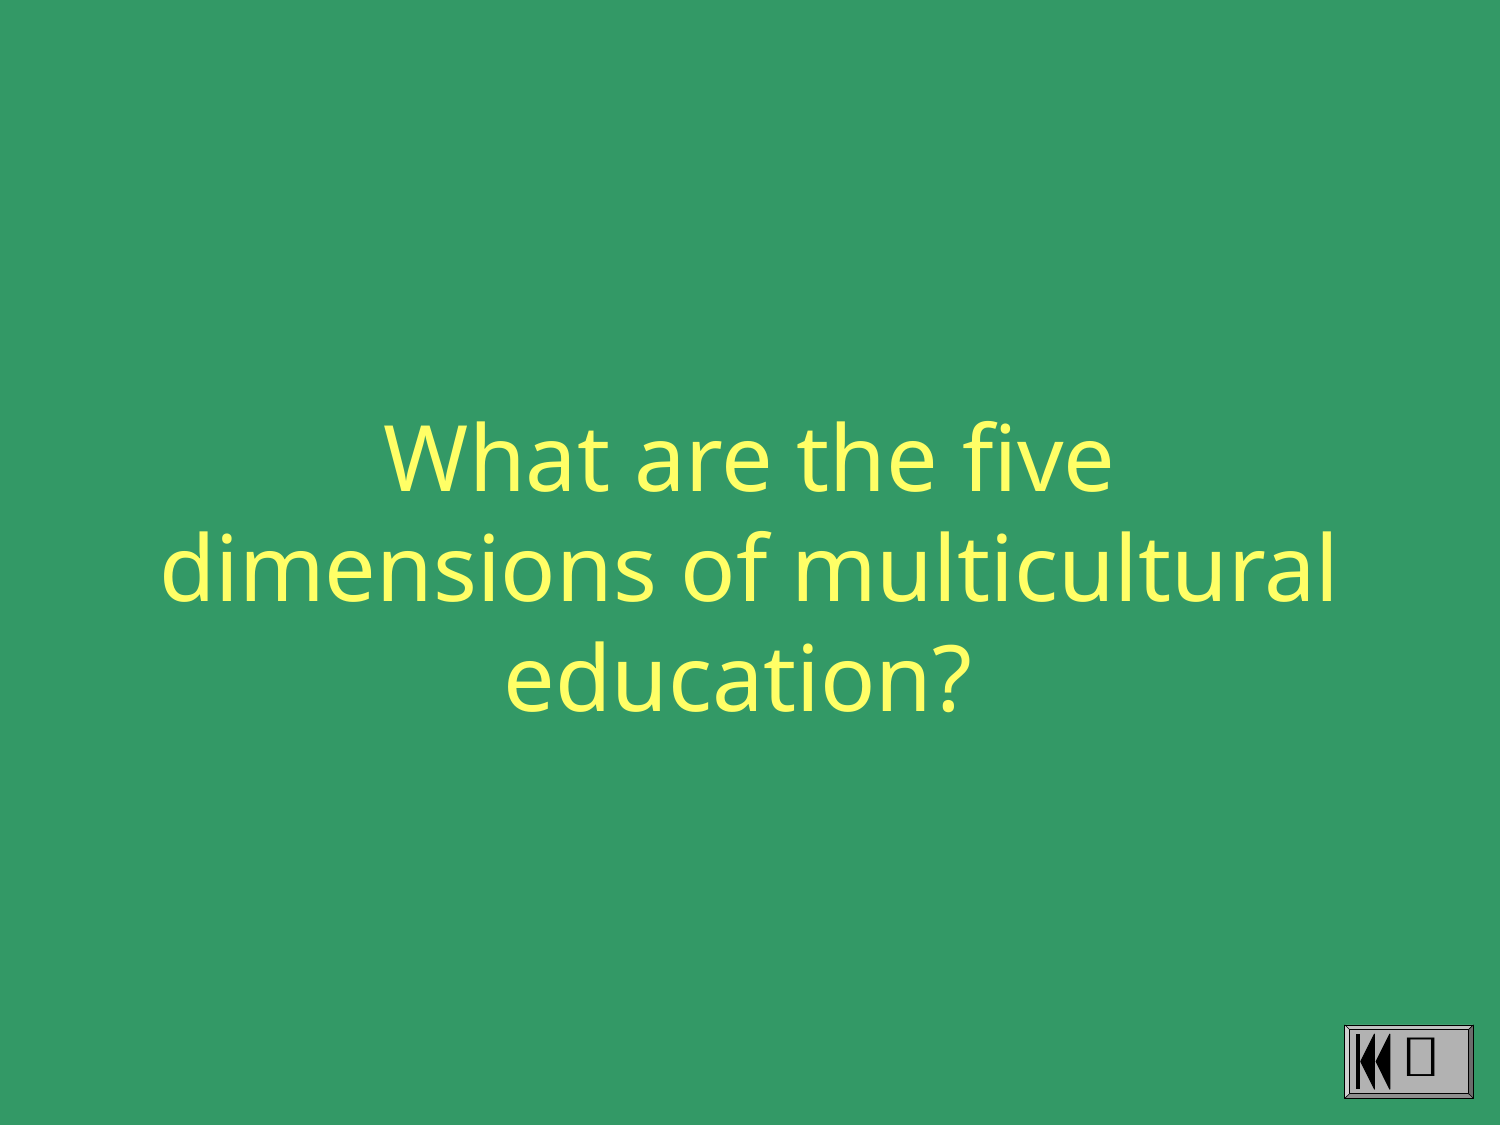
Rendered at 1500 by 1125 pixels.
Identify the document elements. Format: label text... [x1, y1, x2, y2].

title What are the five dimensions of multicultural education? [112, 99, 1388, 1031]
picture [1344, 1024, 1476, 1101]
